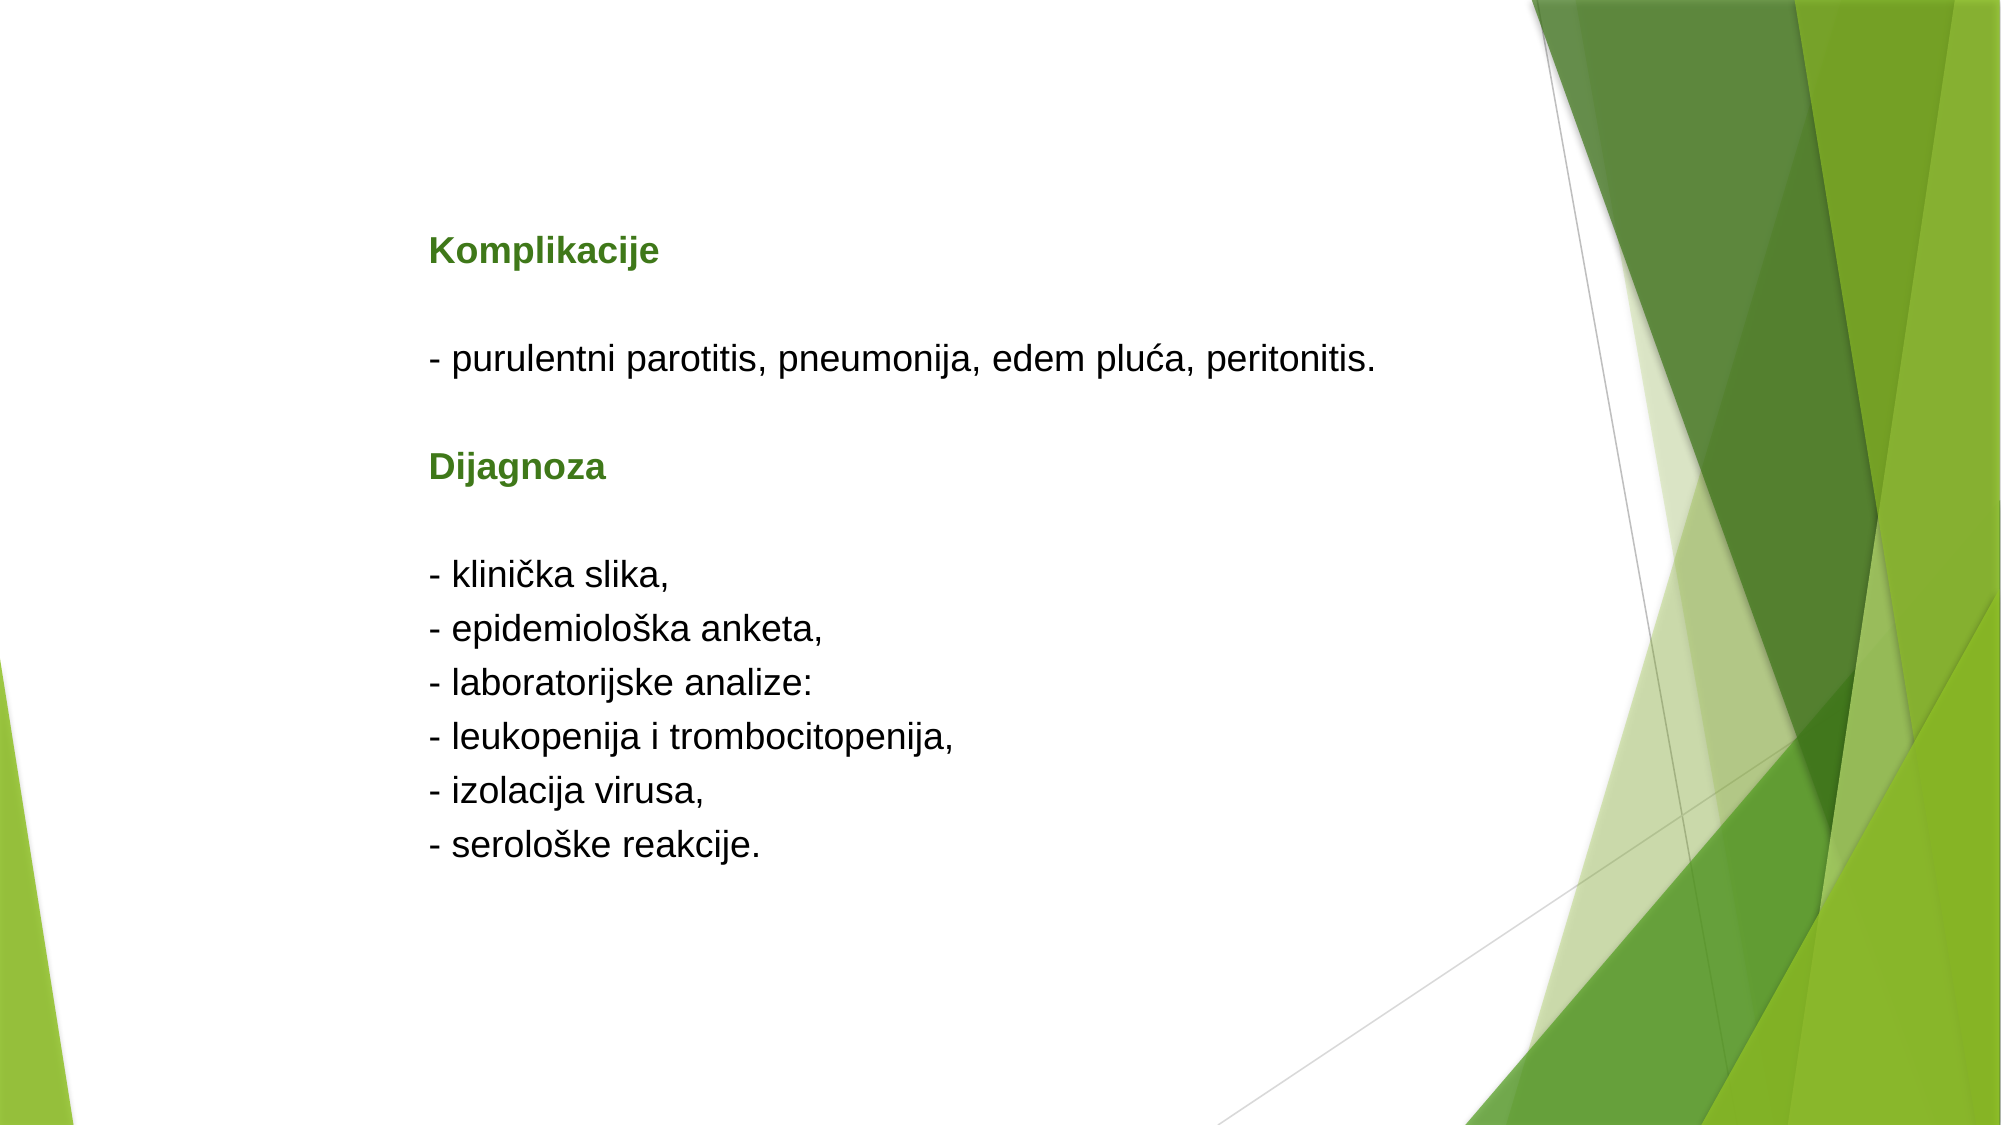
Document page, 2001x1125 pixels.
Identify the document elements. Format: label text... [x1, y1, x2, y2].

text_box Komplikacije - purulentni parotitis, pneumonija, edem pluća, peritonitis. Dijagnoza - klinička slika, - epidemiološka anketa, - laboratorijske analize: - leukopenija i trombocitopenija, - izolacija virusa, - serološke reakcije. [413, 209, 1700, 873]
